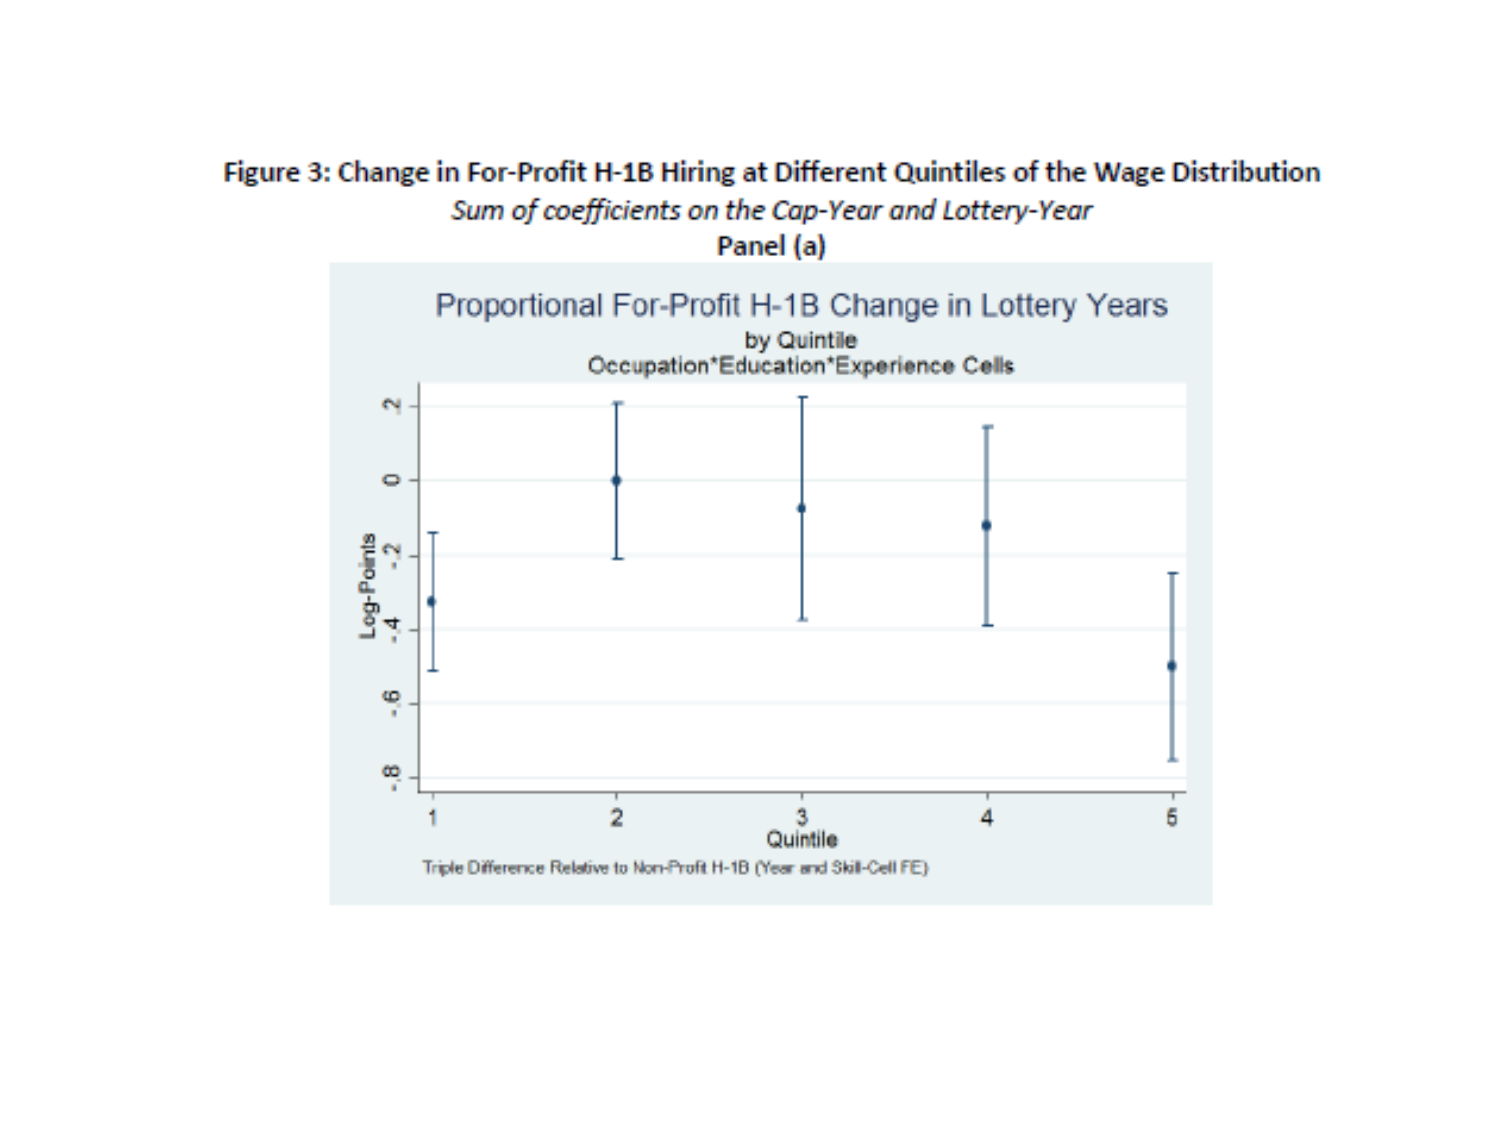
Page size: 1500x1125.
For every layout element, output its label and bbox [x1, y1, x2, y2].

picture [177, 137, 1337, 926]
